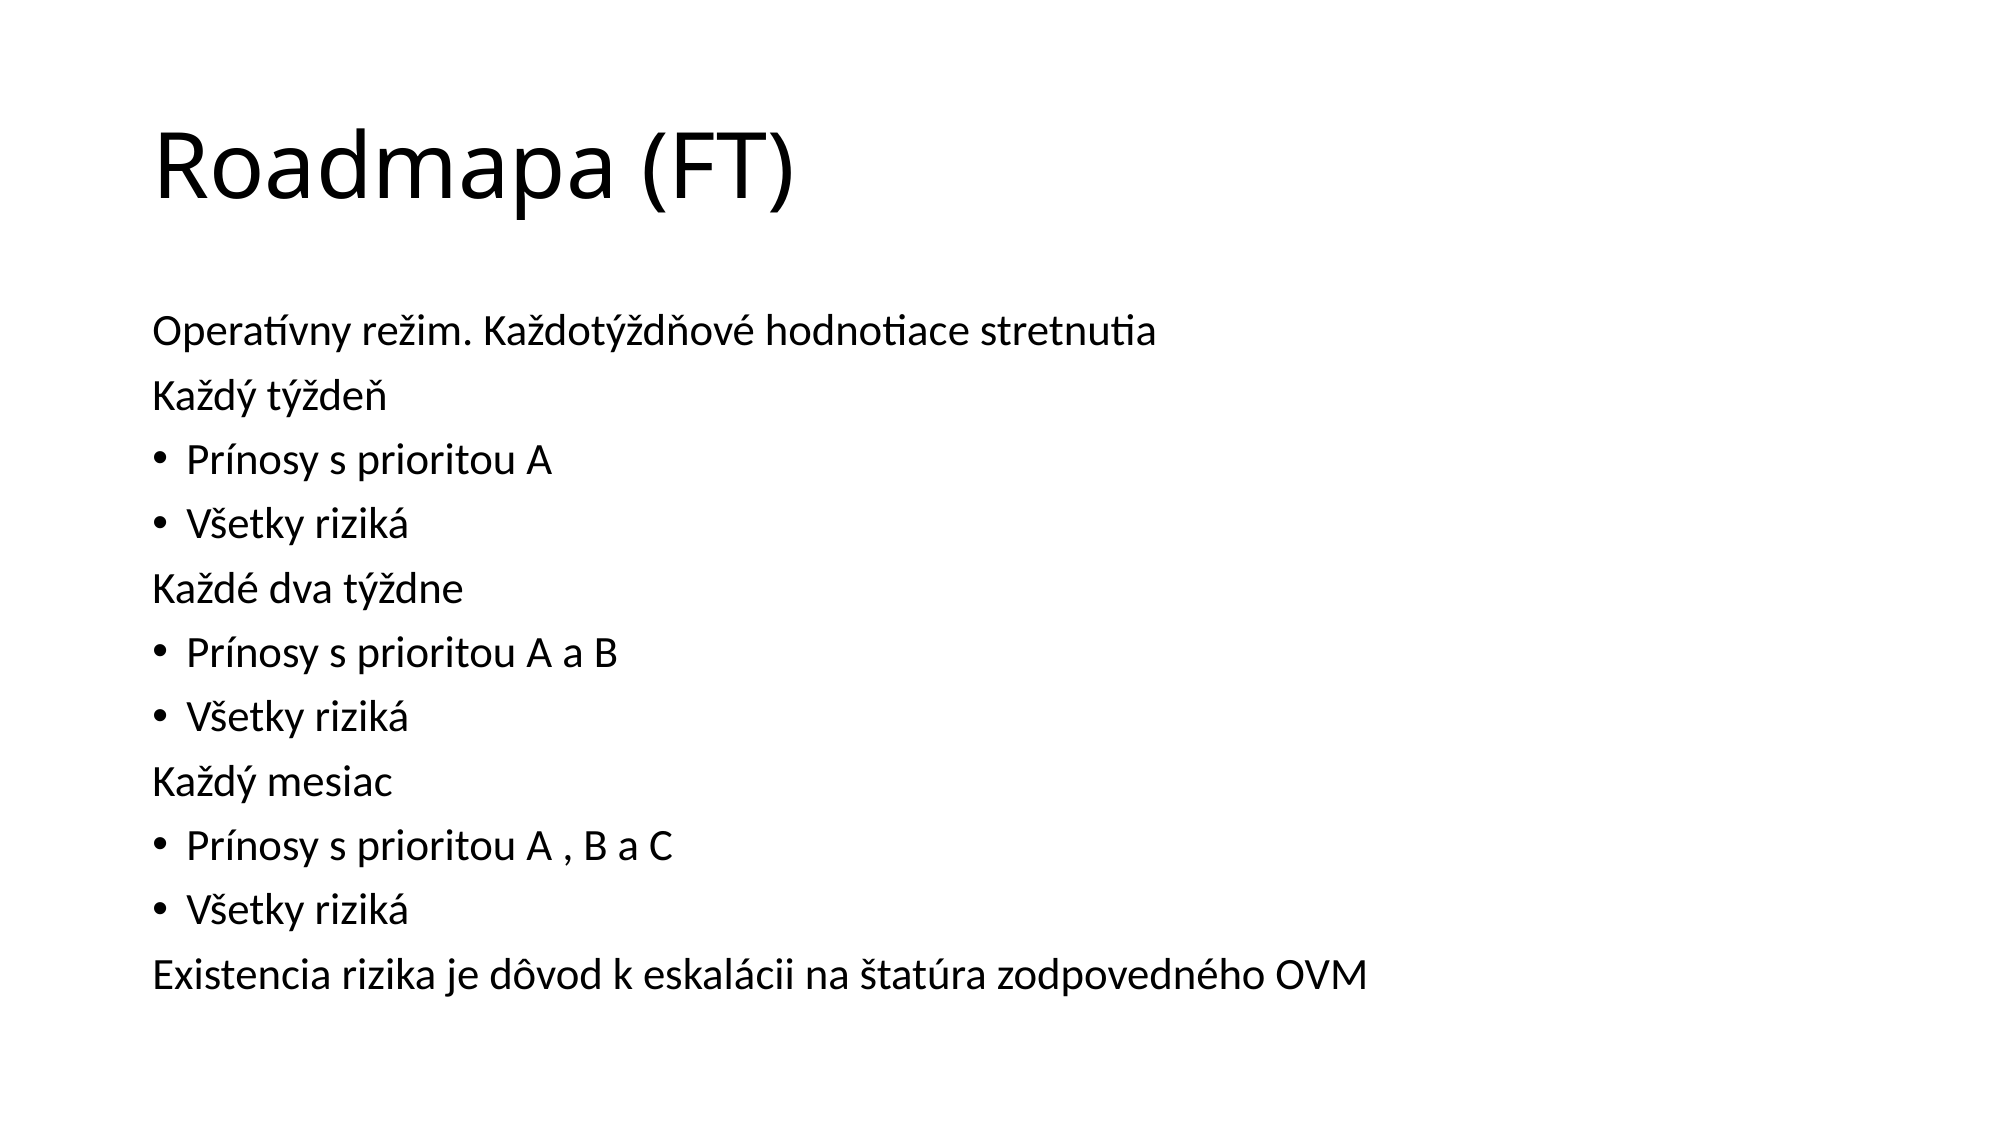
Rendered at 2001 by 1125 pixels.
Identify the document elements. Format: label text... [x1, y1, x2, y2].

list Operatívny režim. Každotýždňové hodnotiace stretnutia Každý týždeň Prínosy s prioritou A Všetky riziká Každé dva týždne Prínosy s prioritou A a B Všetky riziká Každý mesiac Prínosy s prioritou A , B a C Všetky riziká Existencia rizika je dôvod k eskalácii na štatúra zodpovedného OVM [137, 299, 1863, 1014]
title Roadmapa (FT) [137, 59, 1863, 278]
